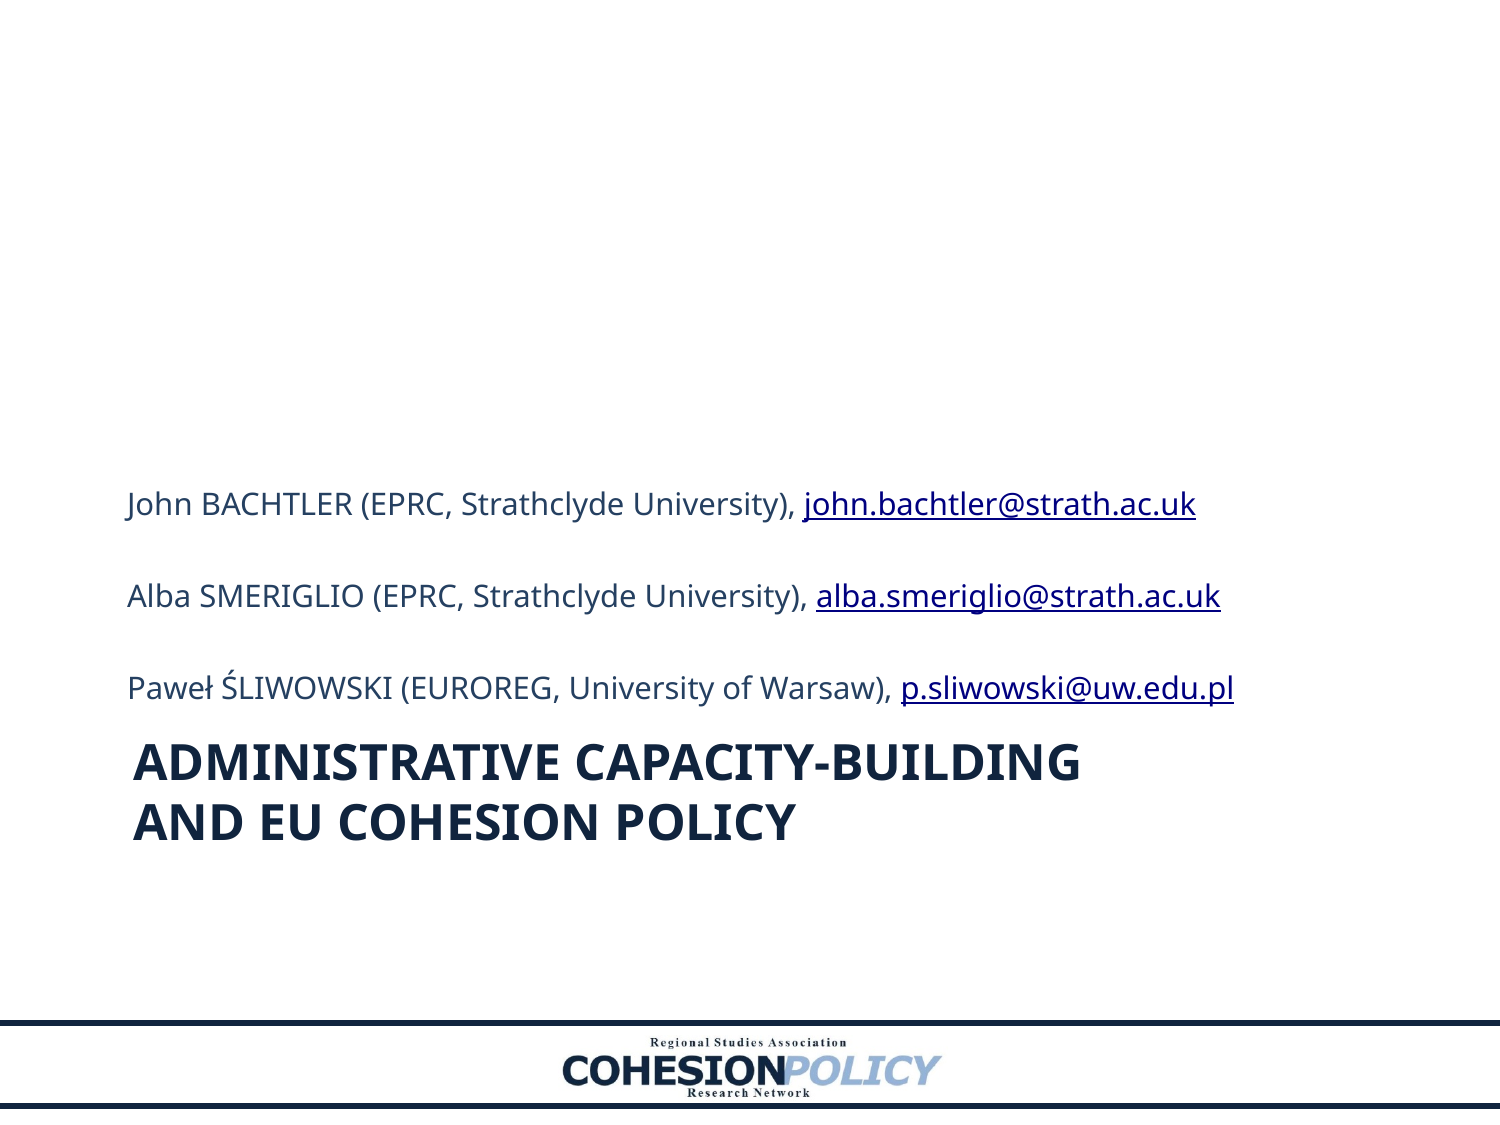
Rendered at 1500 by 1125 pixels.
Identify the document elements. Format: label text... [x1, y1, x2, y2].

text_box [0, 1022, 1500, 1107]
title Administrative Capacity-Building and EU Cohesion Policy [118, 723, 1394, 947]
list John BACHTLER (EPRC, Strathclyde University), john.bachtler@strath.ac.uk Alba SMERIGLIO (EPRC, Strathclyde University), alba.smeriglio@strath.ac.uk Paweł ŚLIWOWSKI (EUROREG, University of Warsaw), p.sliwowski@uw.edu.pl [112, 476, 1459, 723]
